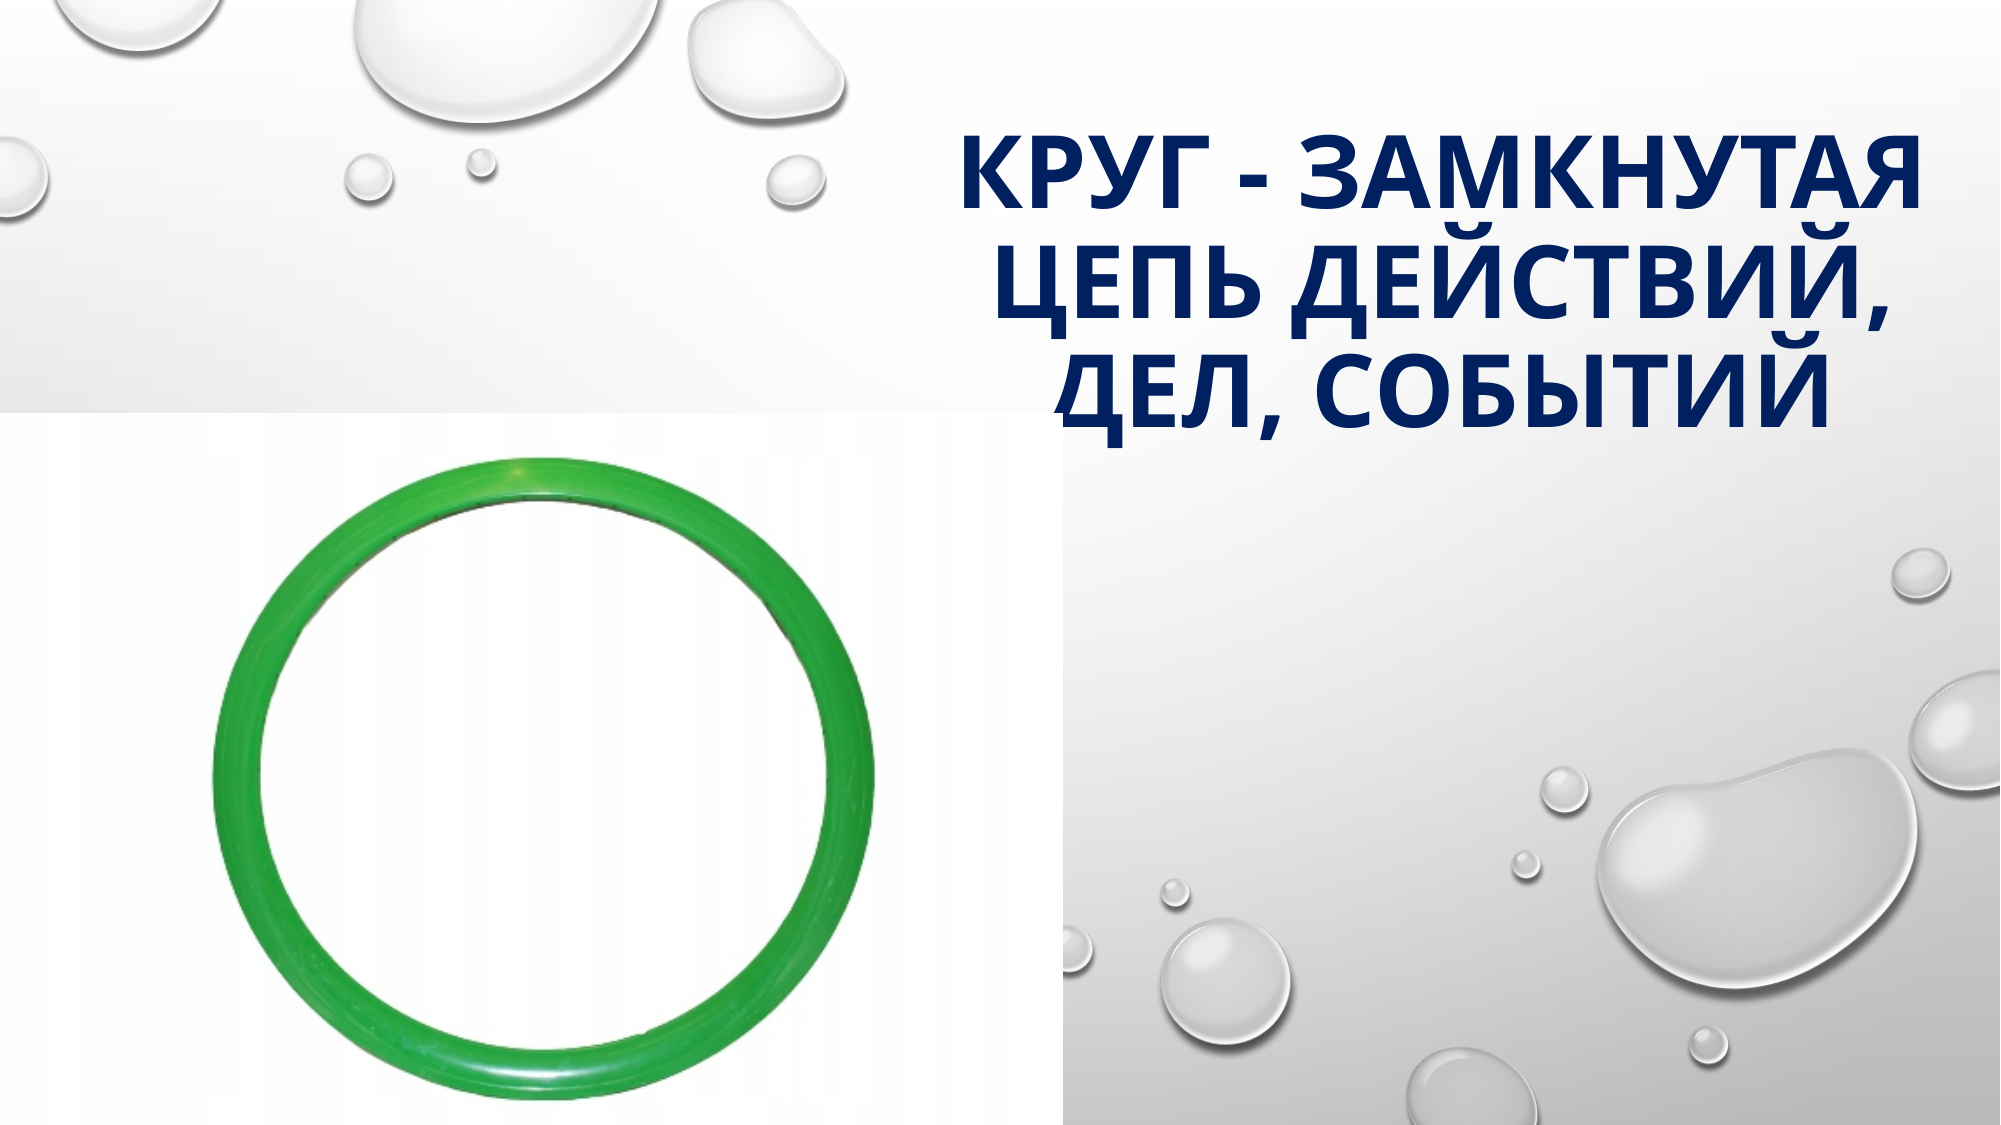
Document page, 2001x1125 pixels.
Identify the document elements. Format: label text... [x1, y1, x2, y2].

title КРУГ - Замкнутая цепь действий, дел, событий [925, 12, 1959, 457]
picture [0, 0, 2000, 1125]
